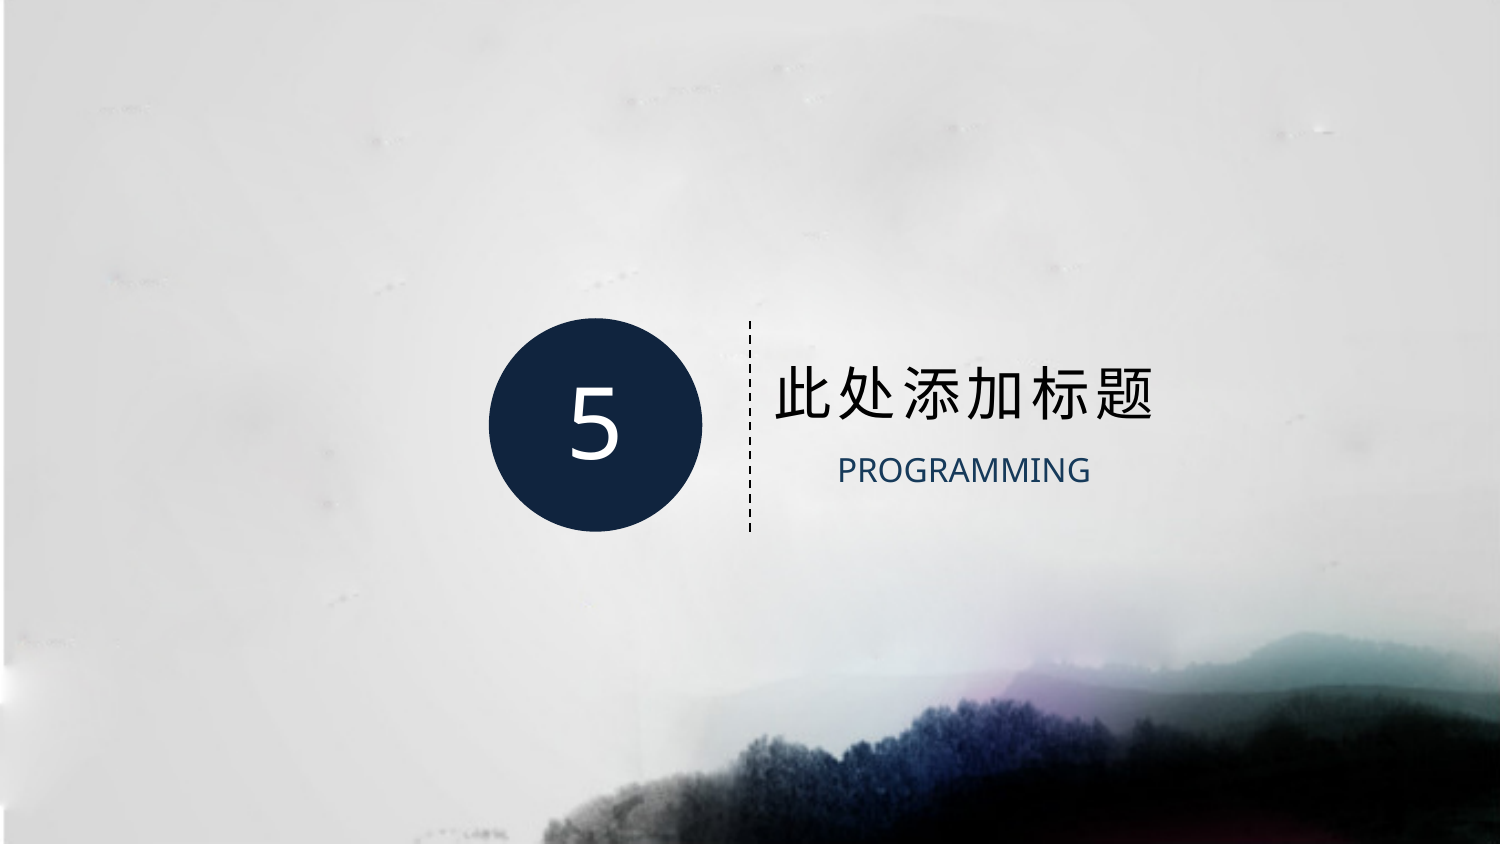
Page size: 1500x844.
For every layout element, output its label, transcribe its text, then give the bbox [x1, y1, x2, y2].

picture [0, 0, 1500, 844]
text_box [488, 317, 703, 532]
text_box 此处添加标题 [758, 349, 1170, 435]
text_box PROGRAMMING [822, 441, 1106, 497]
